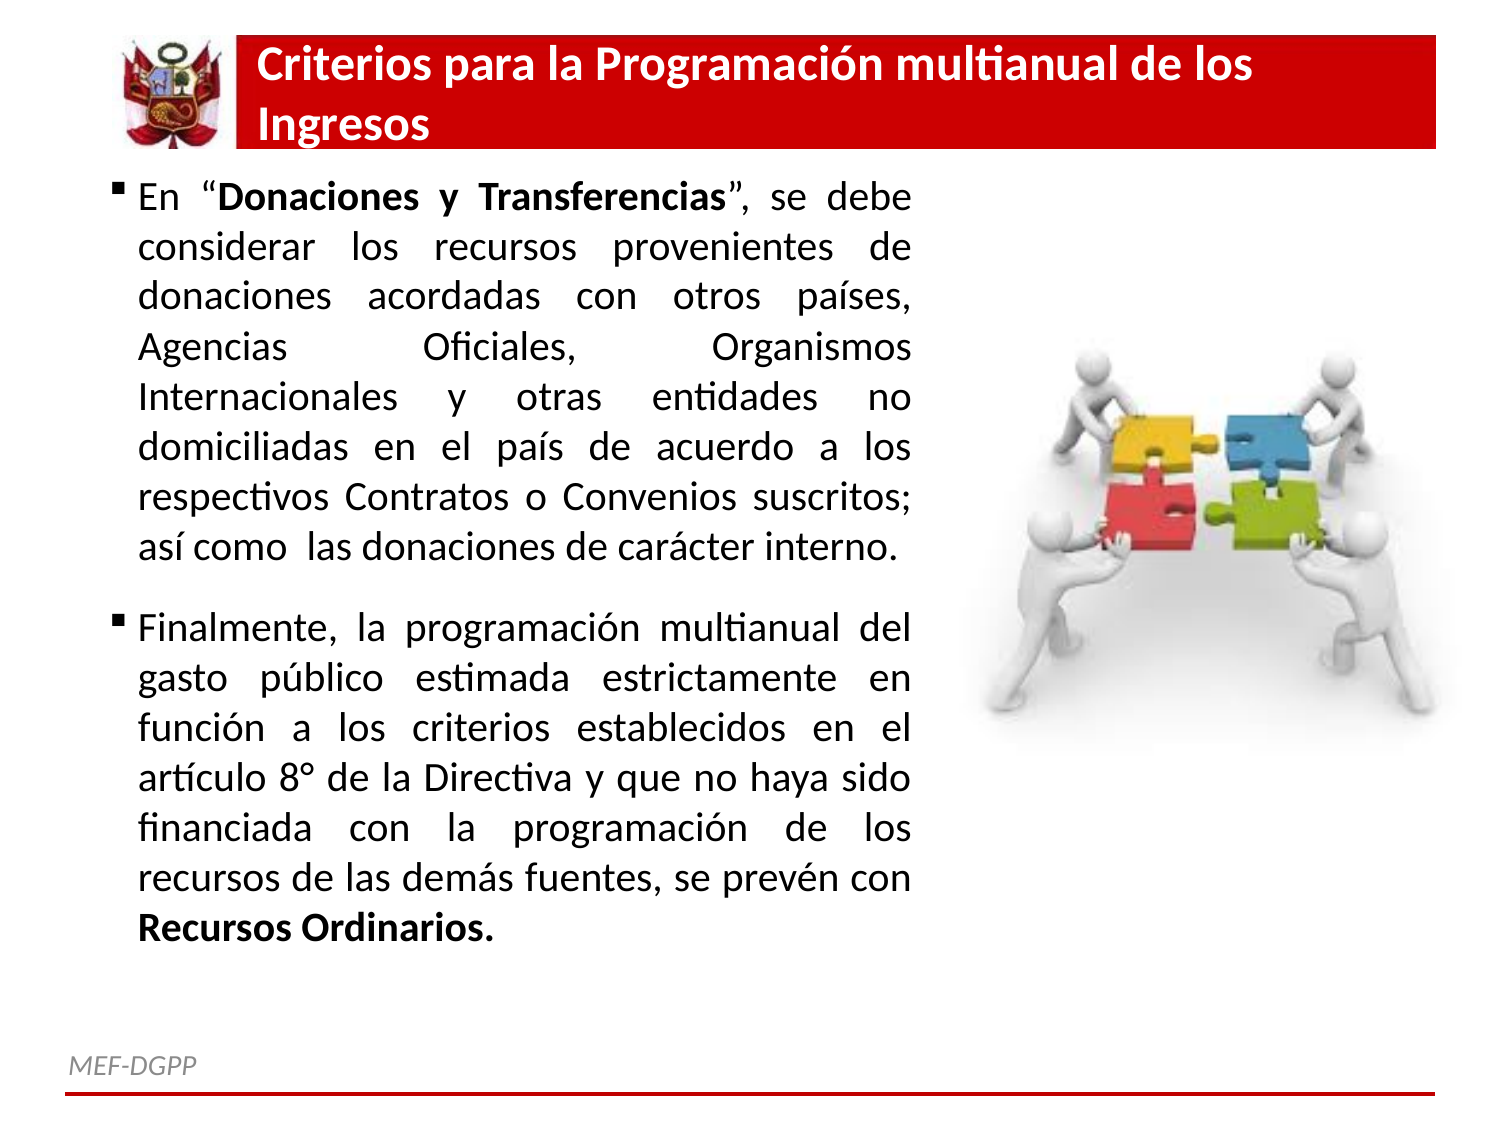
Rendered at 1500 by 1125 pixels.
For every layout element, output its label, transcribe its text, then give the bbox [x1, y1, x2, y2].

picture [112, 35, 1436, 149]
list En “Donaciones y Transferencias”, se debe considerar los recursos provenientes de donaciones acordadas con otros países, Agencias Oficiales, Organismos Internacionales y otras entidades no domiciliadas en el país de acuerdo a los respectivos Contratos o Convenios suscritos; así como las donaciones de carácter interno. Finalmente, la programación multianual del gasto público estimada estrictamente en función a los criterios establecidos en el artículo 8° de la Directiva y que no haya sido financiada con la programación de los recursos de las demás fuentes, se prevén con Recursos Ordinarios. [93, 160, 928, 1036]
title Criterios para la Programación multianual de los Ingresos [241, 42, 1426, 138]
picture [922, 280, 1500, 787]
footer MEF-DGPP [53, 1034, 892, 1094]
